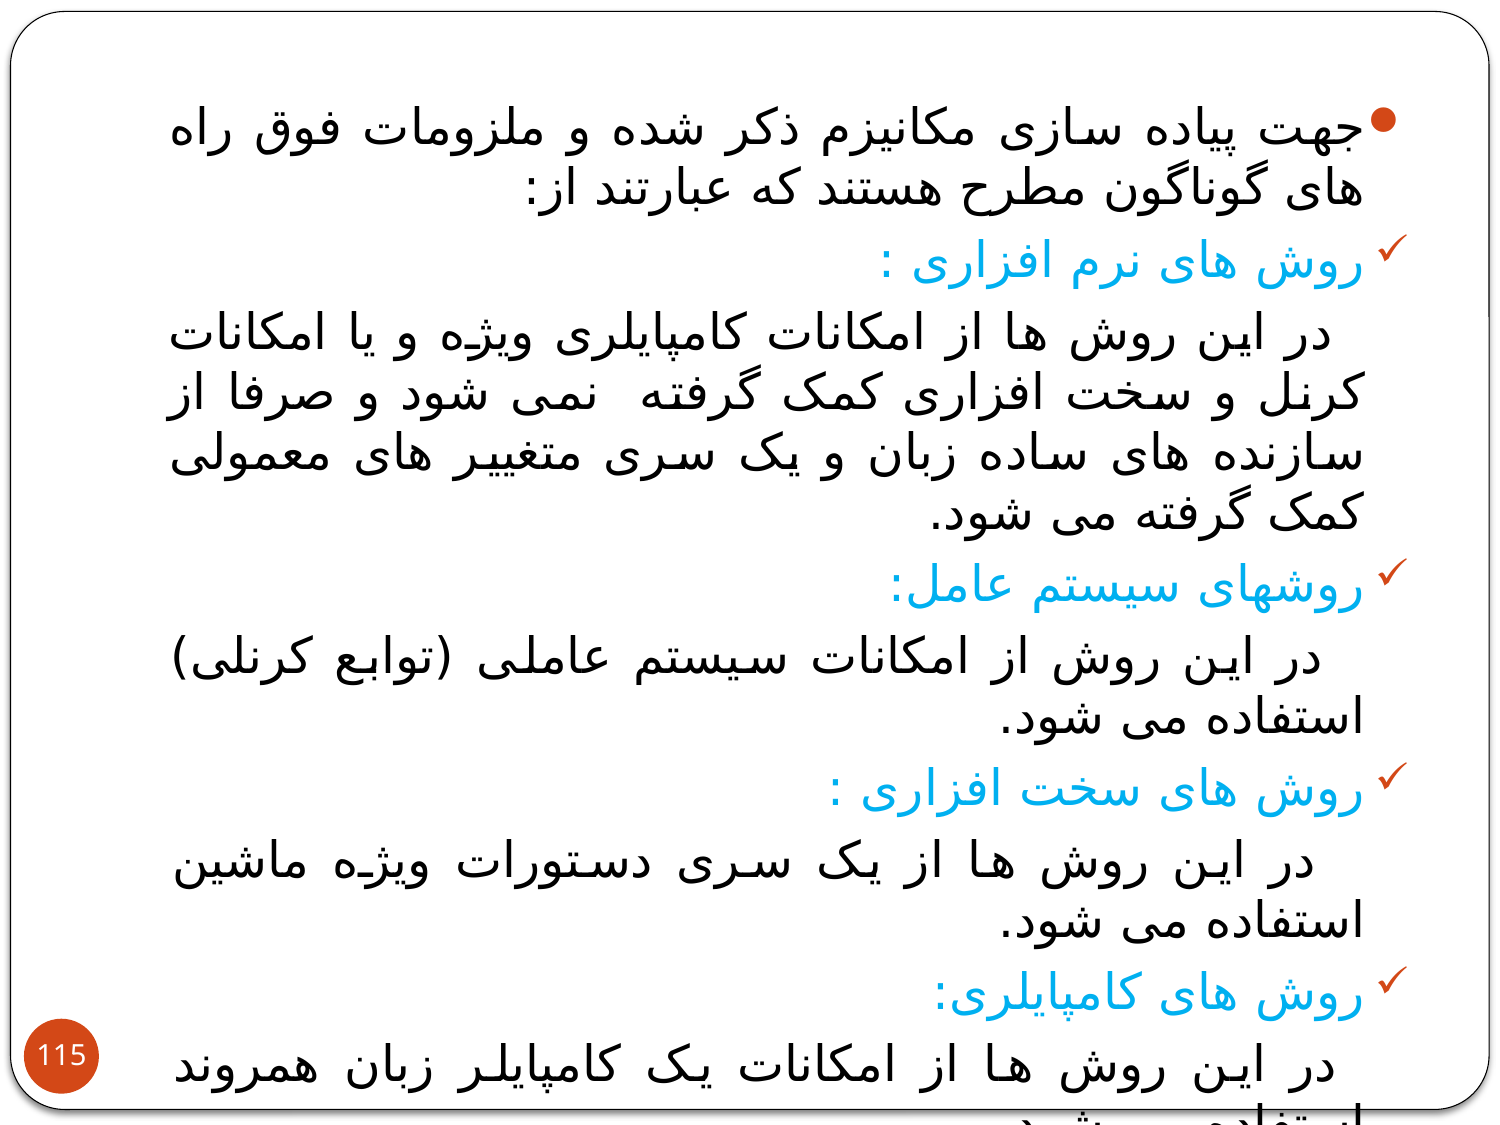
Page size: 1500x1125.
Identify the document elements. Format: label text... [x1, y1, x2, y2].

list جهت پیاده سازی مکانیزم ذکر شده و ملزومات فوق راه های گوناگون مطرح هستند که عبارتند از: روش های نرم افزاری : در این روش ها از امکانات کامپایلری ویژه و یا امکانات کرنل و سخت افزاری کمک گرفته نمی شود و صرفا از سازنده های ساده زبان و یک سری متغییر های معمولی کمک گرفته می شود. روشهای سیستم عامل: در این روش از امکانات سیستم عاملی (توابع کرنلی) استفاده می شود. روش های سخت افزاری : در این روش ها از یک سری دستورات ویژه ماشین استفاده می شود. روش های کامپایلری: در این روش ها از امکانات یک کامپایلر زبان همروند استفاده می شود. [150, 87, 1425, 988]
slide_number 115 [23, 1018, 99, 1094]
